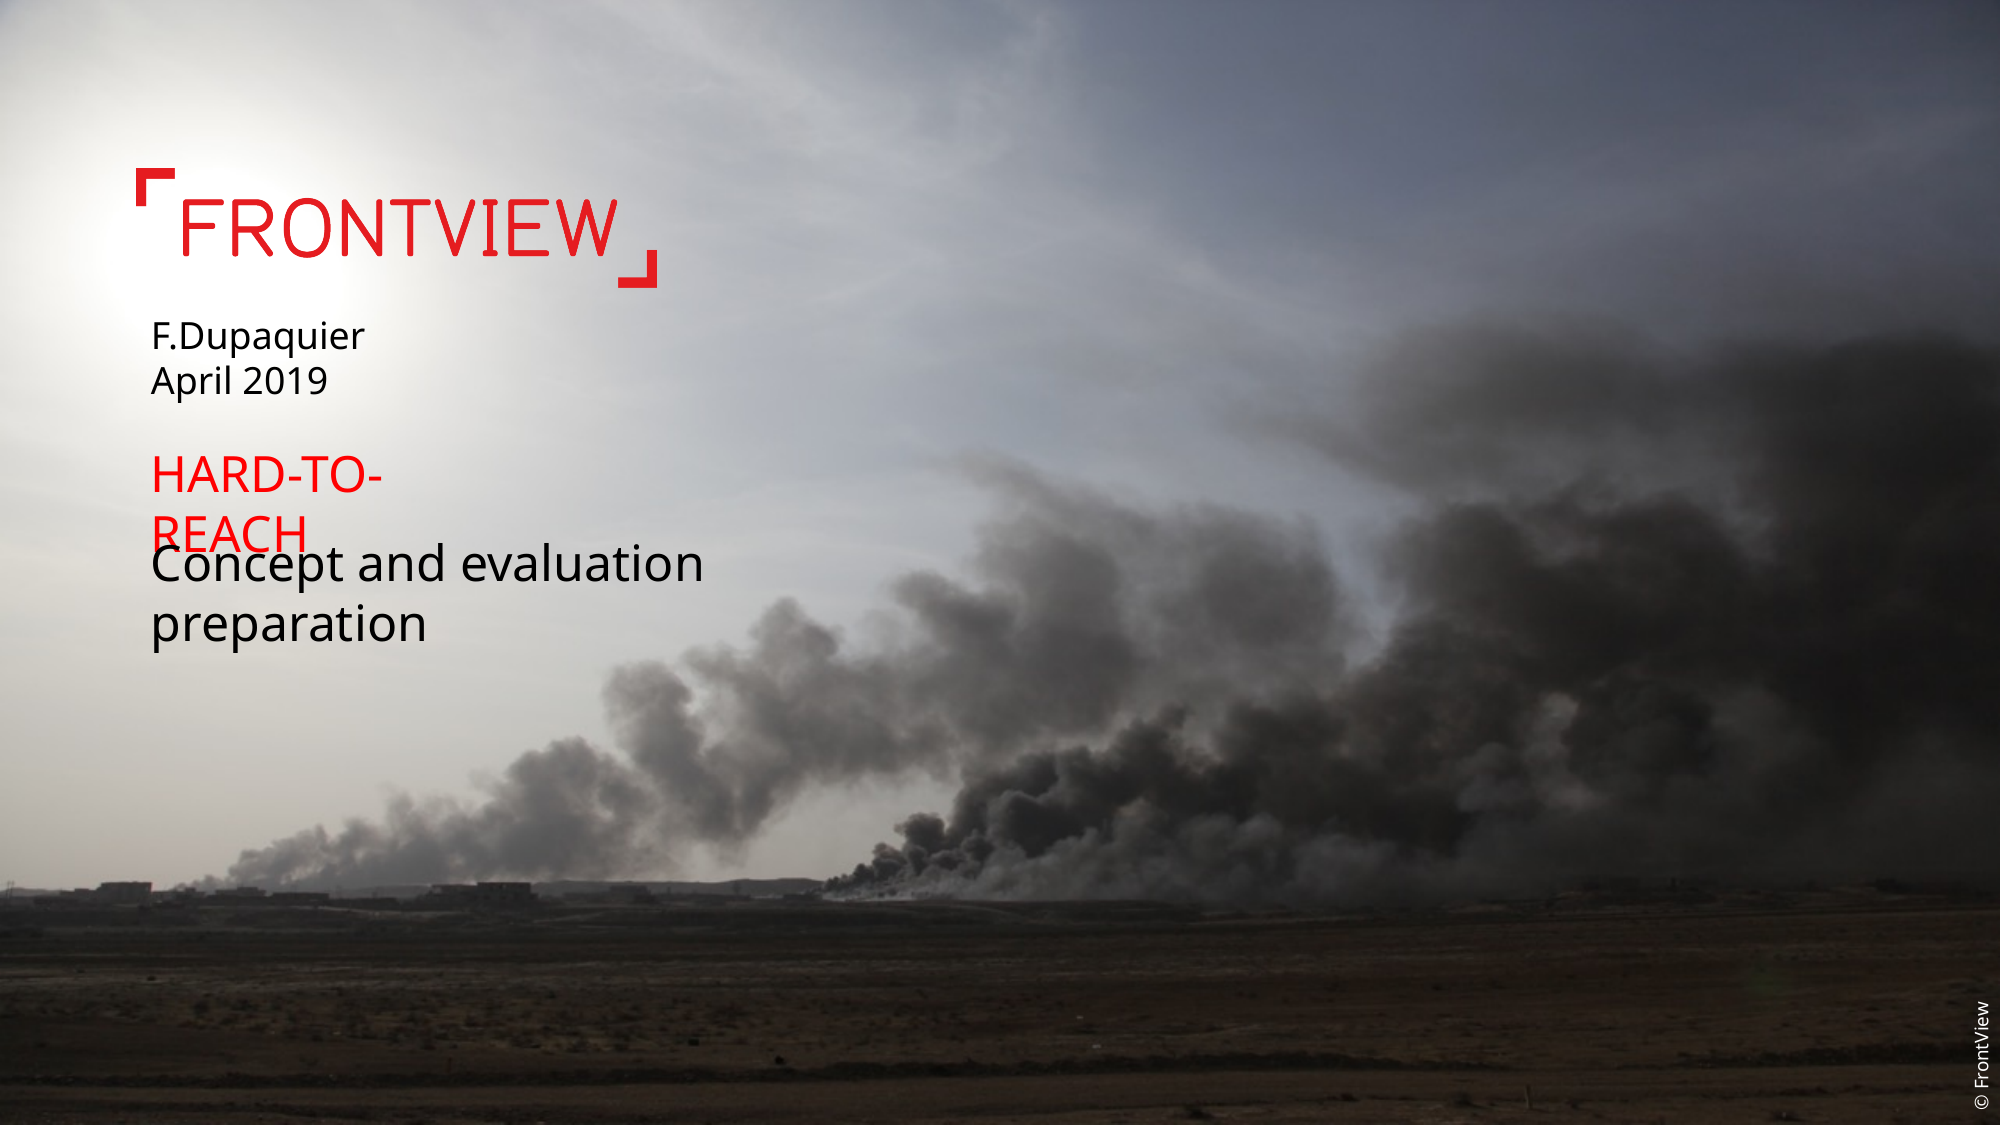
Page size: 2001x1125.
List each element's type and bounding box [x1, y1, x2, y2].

picture [136, 168, 657, 288]
text_box [0, 0, 2000, 1125]
